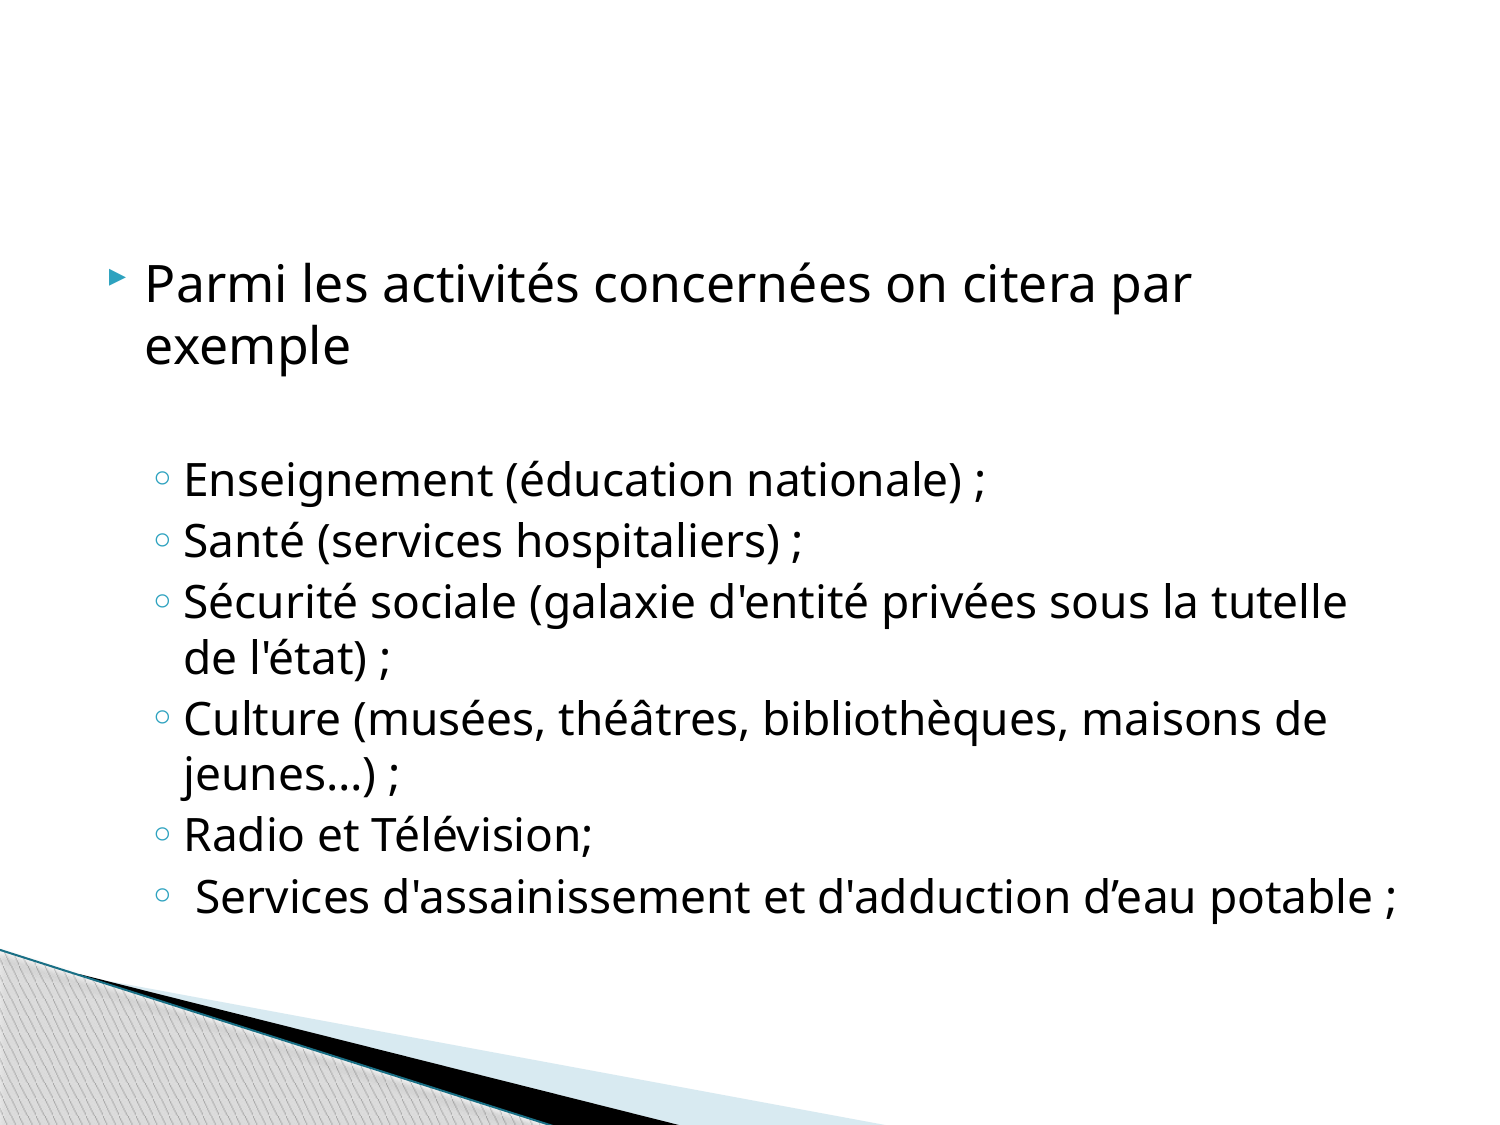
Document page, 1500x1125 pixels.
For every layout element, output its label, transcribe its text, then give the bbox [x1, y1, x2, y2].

list Parmi les activités concernées on citera par exemple Enseignement (éducation nationale) ; Santé (services hospitaliers) ; Sécurité sociale (galaxie d'entité privées sous la tutelle de l'état) ; Culture (musées, théâtres, bibliothèques, maisons de jeunes…) ; Radio et Télévision; Services d'assainissement et d'adduction d’eau potable ; [75, 243, 1425, 986]
